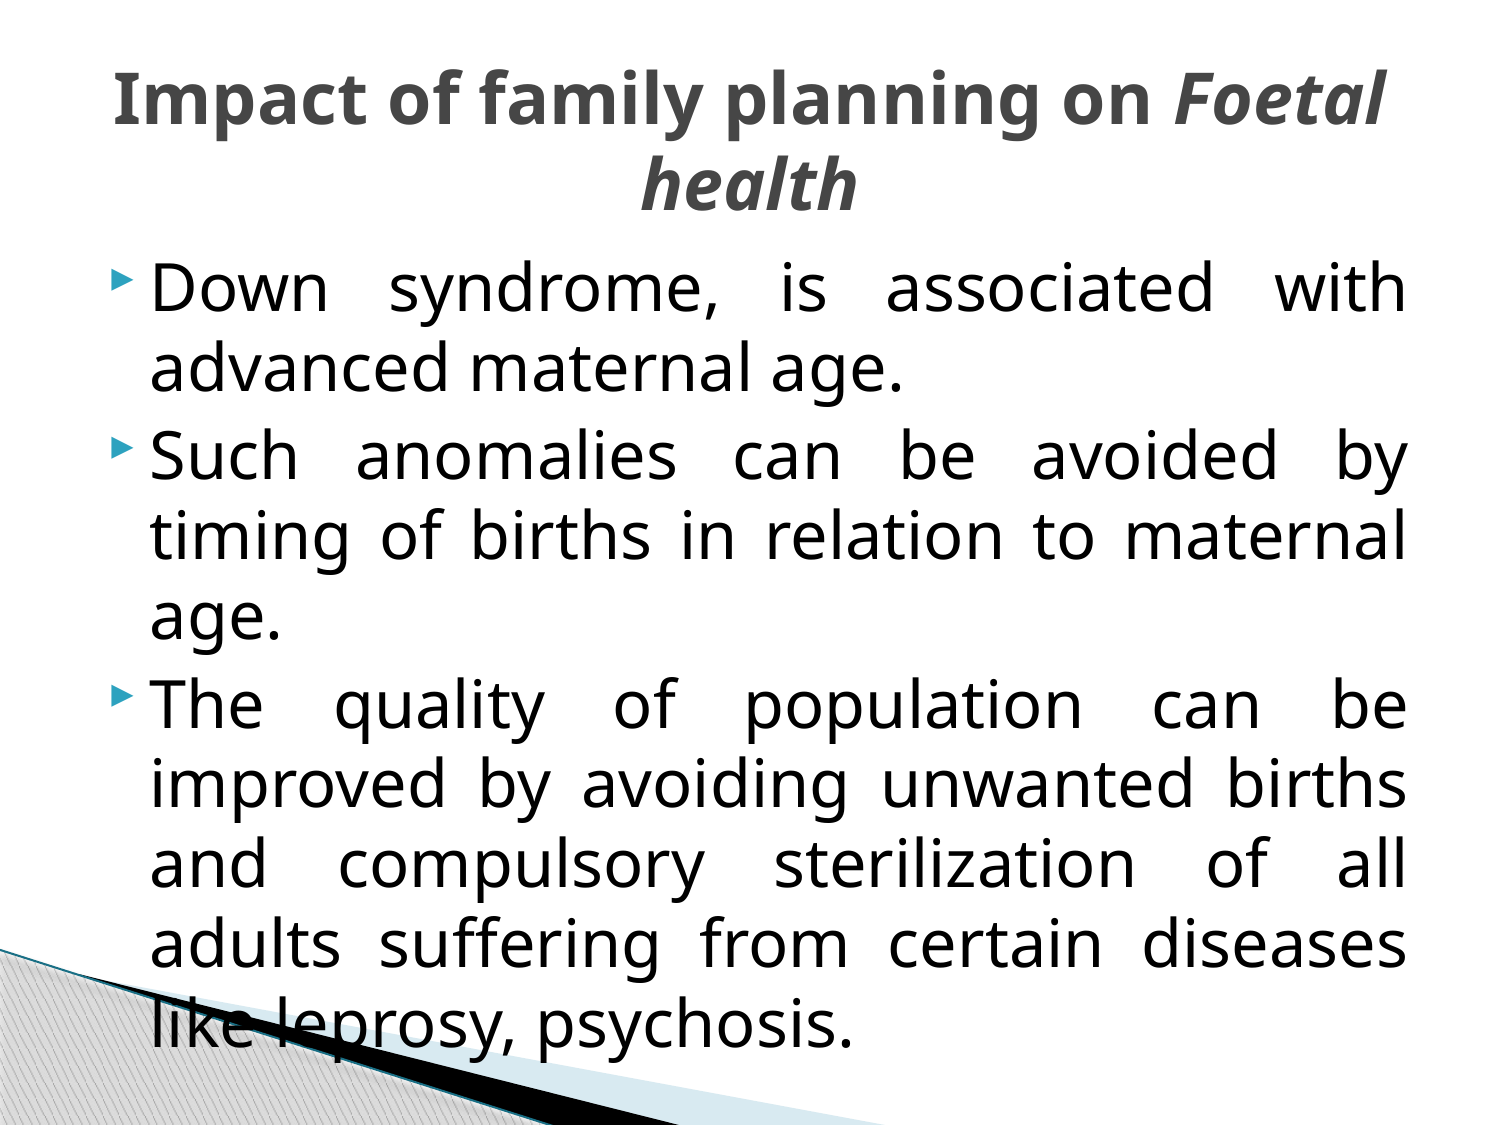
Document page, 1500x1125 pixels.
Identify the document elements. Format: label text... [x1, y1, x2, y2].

title Impact of family planning on Foetal health [75, 45, 1425, 233]
list Down syndrome, is associated with advanced maternal age. Such anomalies can be avoided by timing of births in relation to maternal age. The quality of population can be improved by avoiding unwanted births and compulsory sterilization of all adults suffering from certain diseases like leprosy, psychosis. [75, 237, 1425, 1088]
